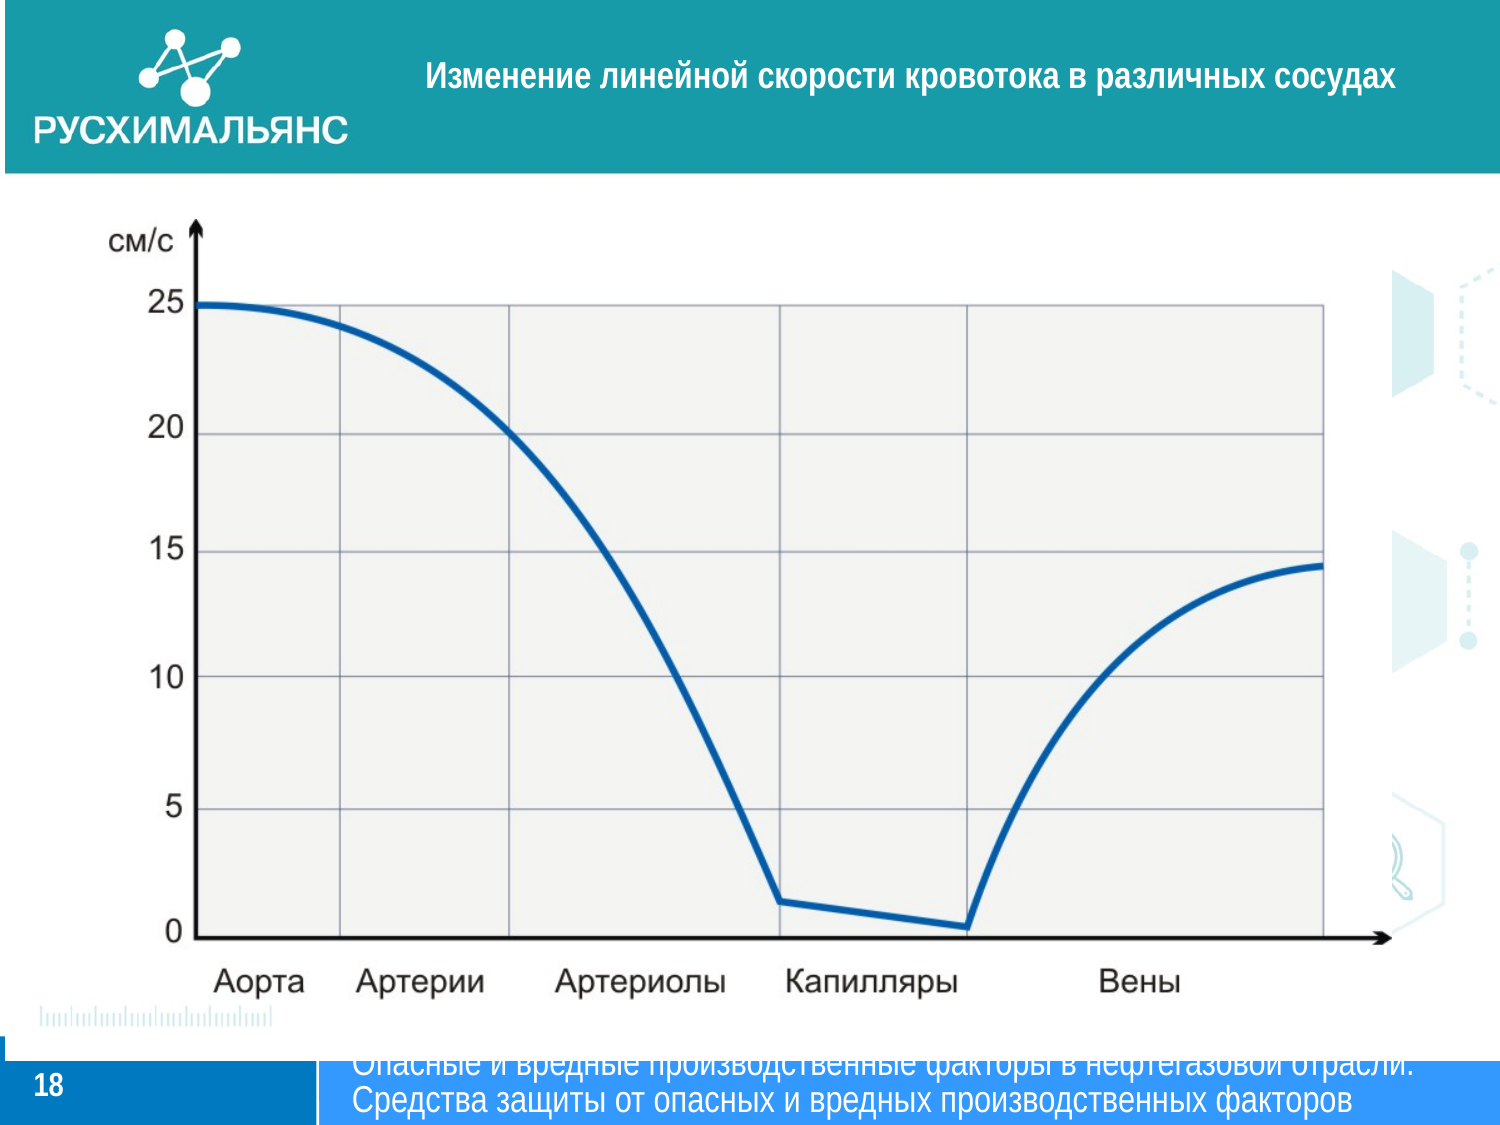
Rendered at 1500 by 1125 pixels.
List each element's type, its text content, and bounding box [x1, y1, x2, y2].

footer Опасные и вредные производственные факторы в нефтегазовой отрасли. Средства защиты от опасных и вредных производственных факторов [351, 1069, 1500, 1122]
picture [5, 0, 1500, 1061]
slide_number 17 [33, 1069, 278, 1122]
